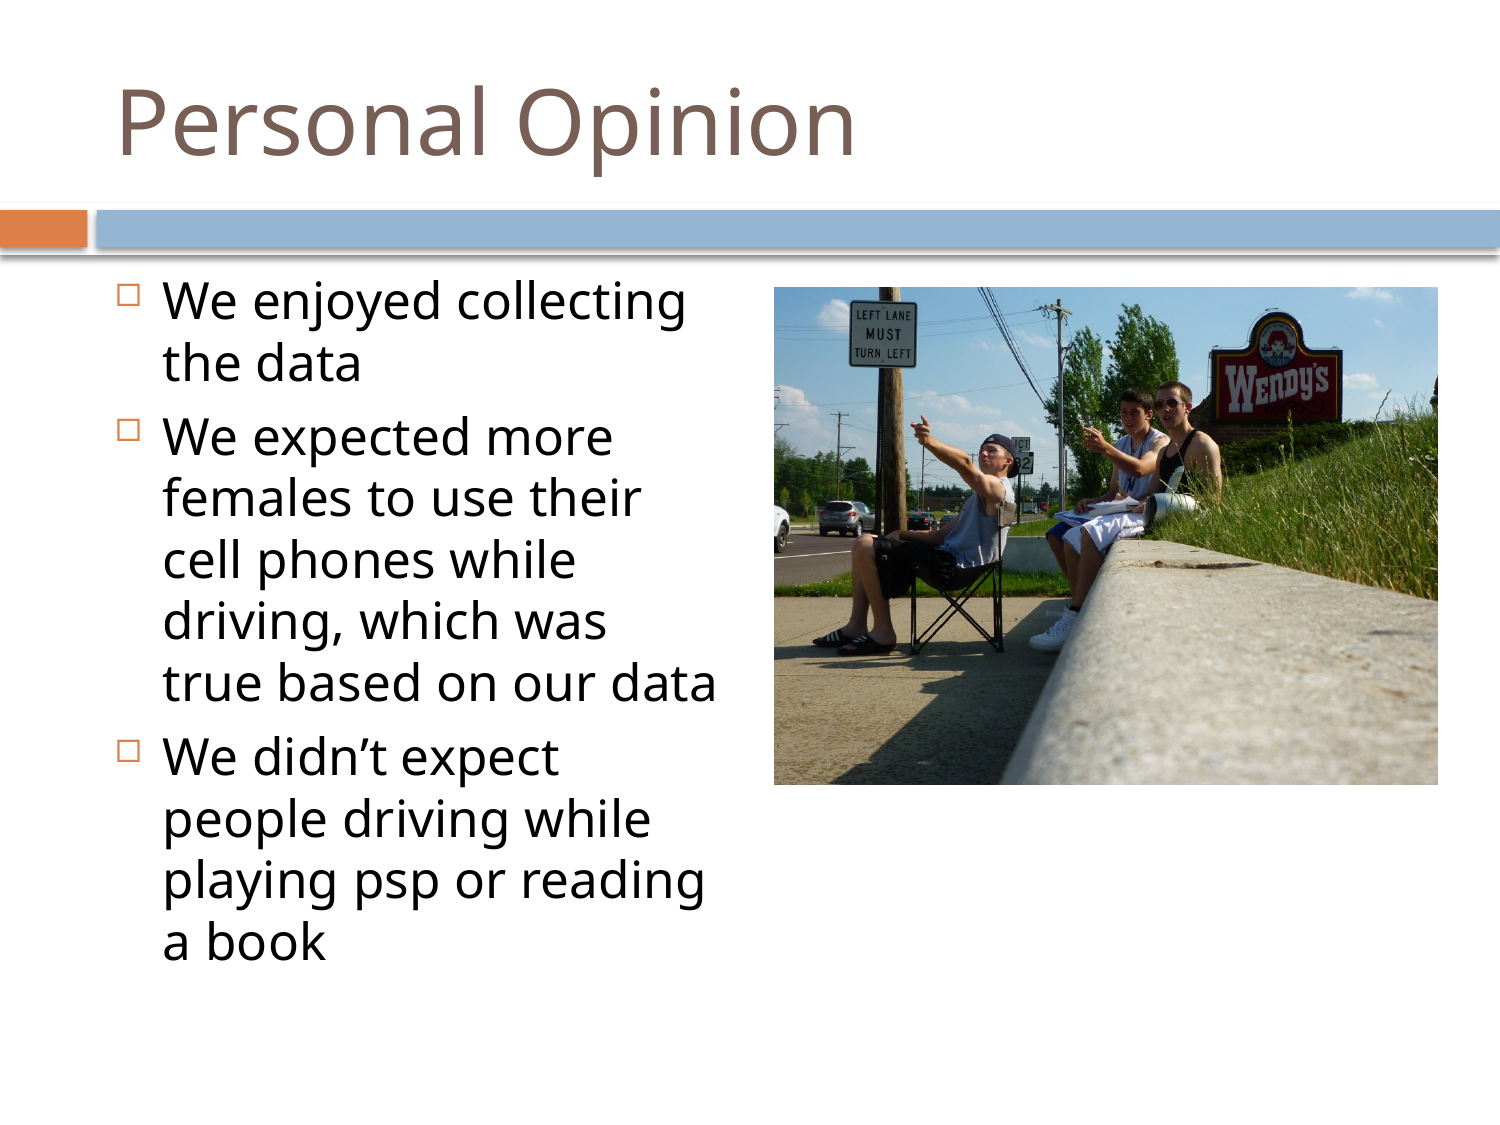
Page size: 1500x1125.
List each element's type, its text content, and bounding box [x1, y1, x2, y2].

title Personal Opinion [99, 37, 1438, 200]
picture [774, 287, 1438, 785]
list We enjoyed collecting the data We expected more females to use their cell phones while driving, which was true based on our data We didn’t expect people driving while playing psp or reading a book [99, 260, 738, 1011]
